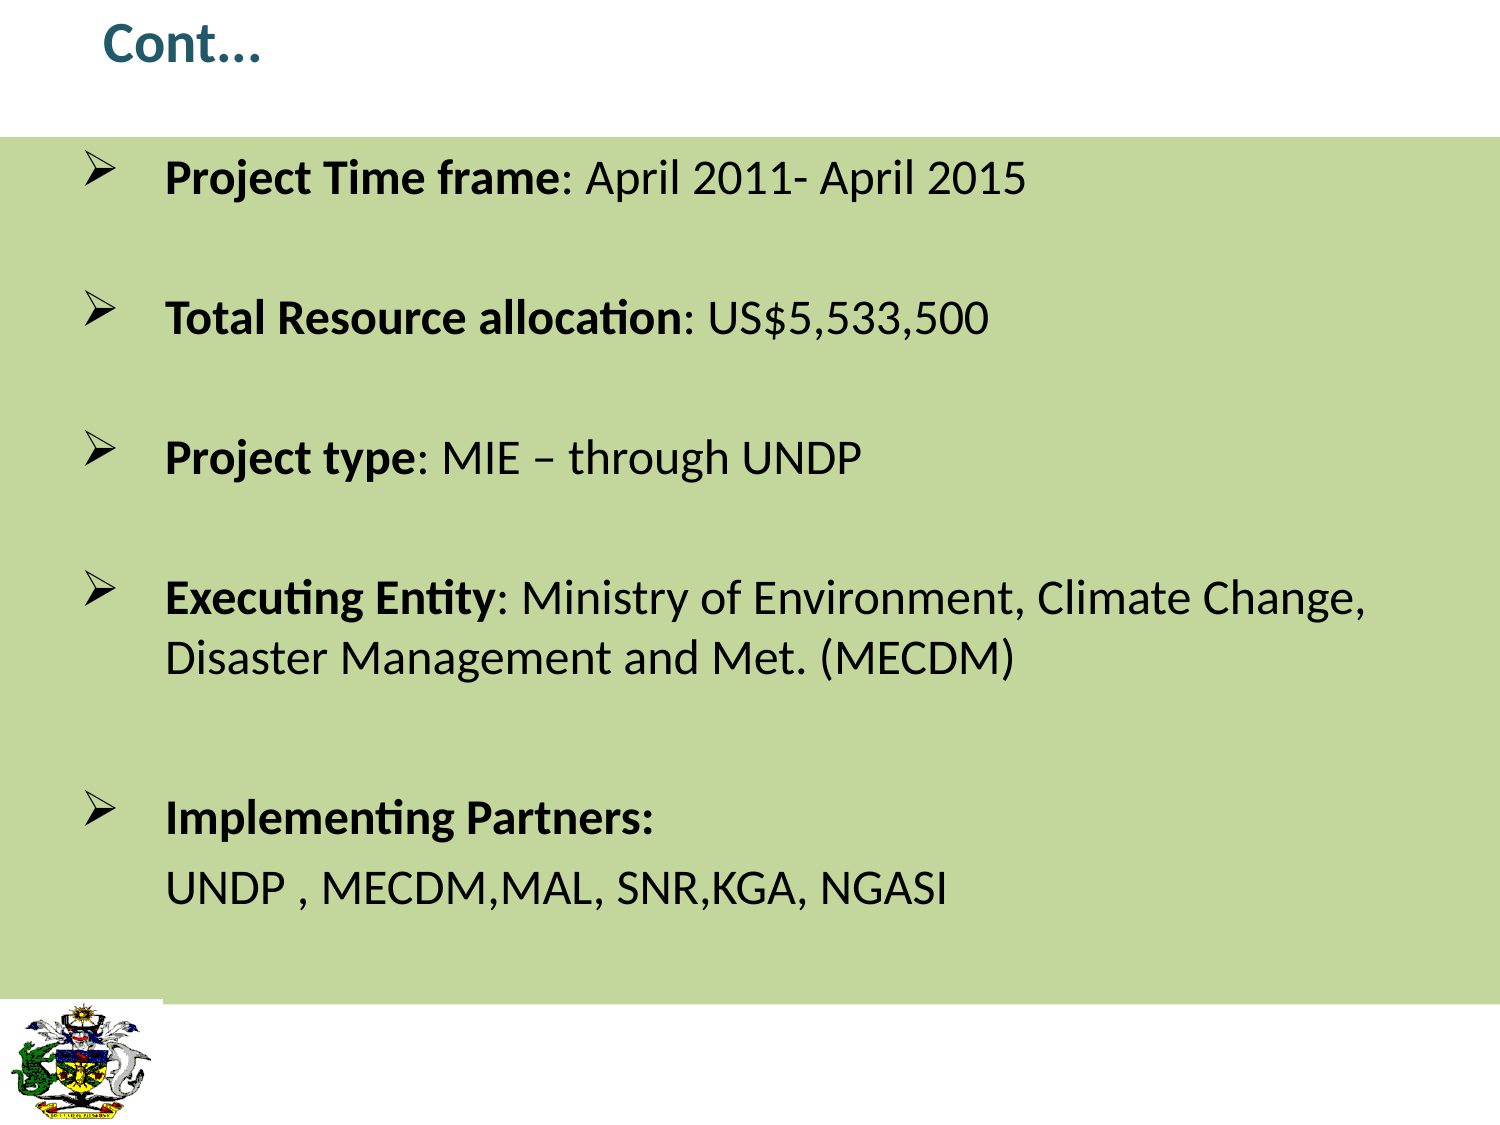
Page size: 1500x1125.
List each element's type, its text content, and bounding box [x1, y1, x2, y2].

list Project Time frame: April 2011- April 2015 Total Resource allocation: US$5,533,500 Project type: MIE – through UNDP Executing Entity: Ministry of Environment, Climate Change, Disaster Management and Met. (MECDM) Implementing Partners: UNDP , MECDM,MAL, SNR,KGA, NGASI [0, 136, 1500, 1005]
picture [0, 999, 163, 1125]
title Cont... [88, 0, 1265, 79]
